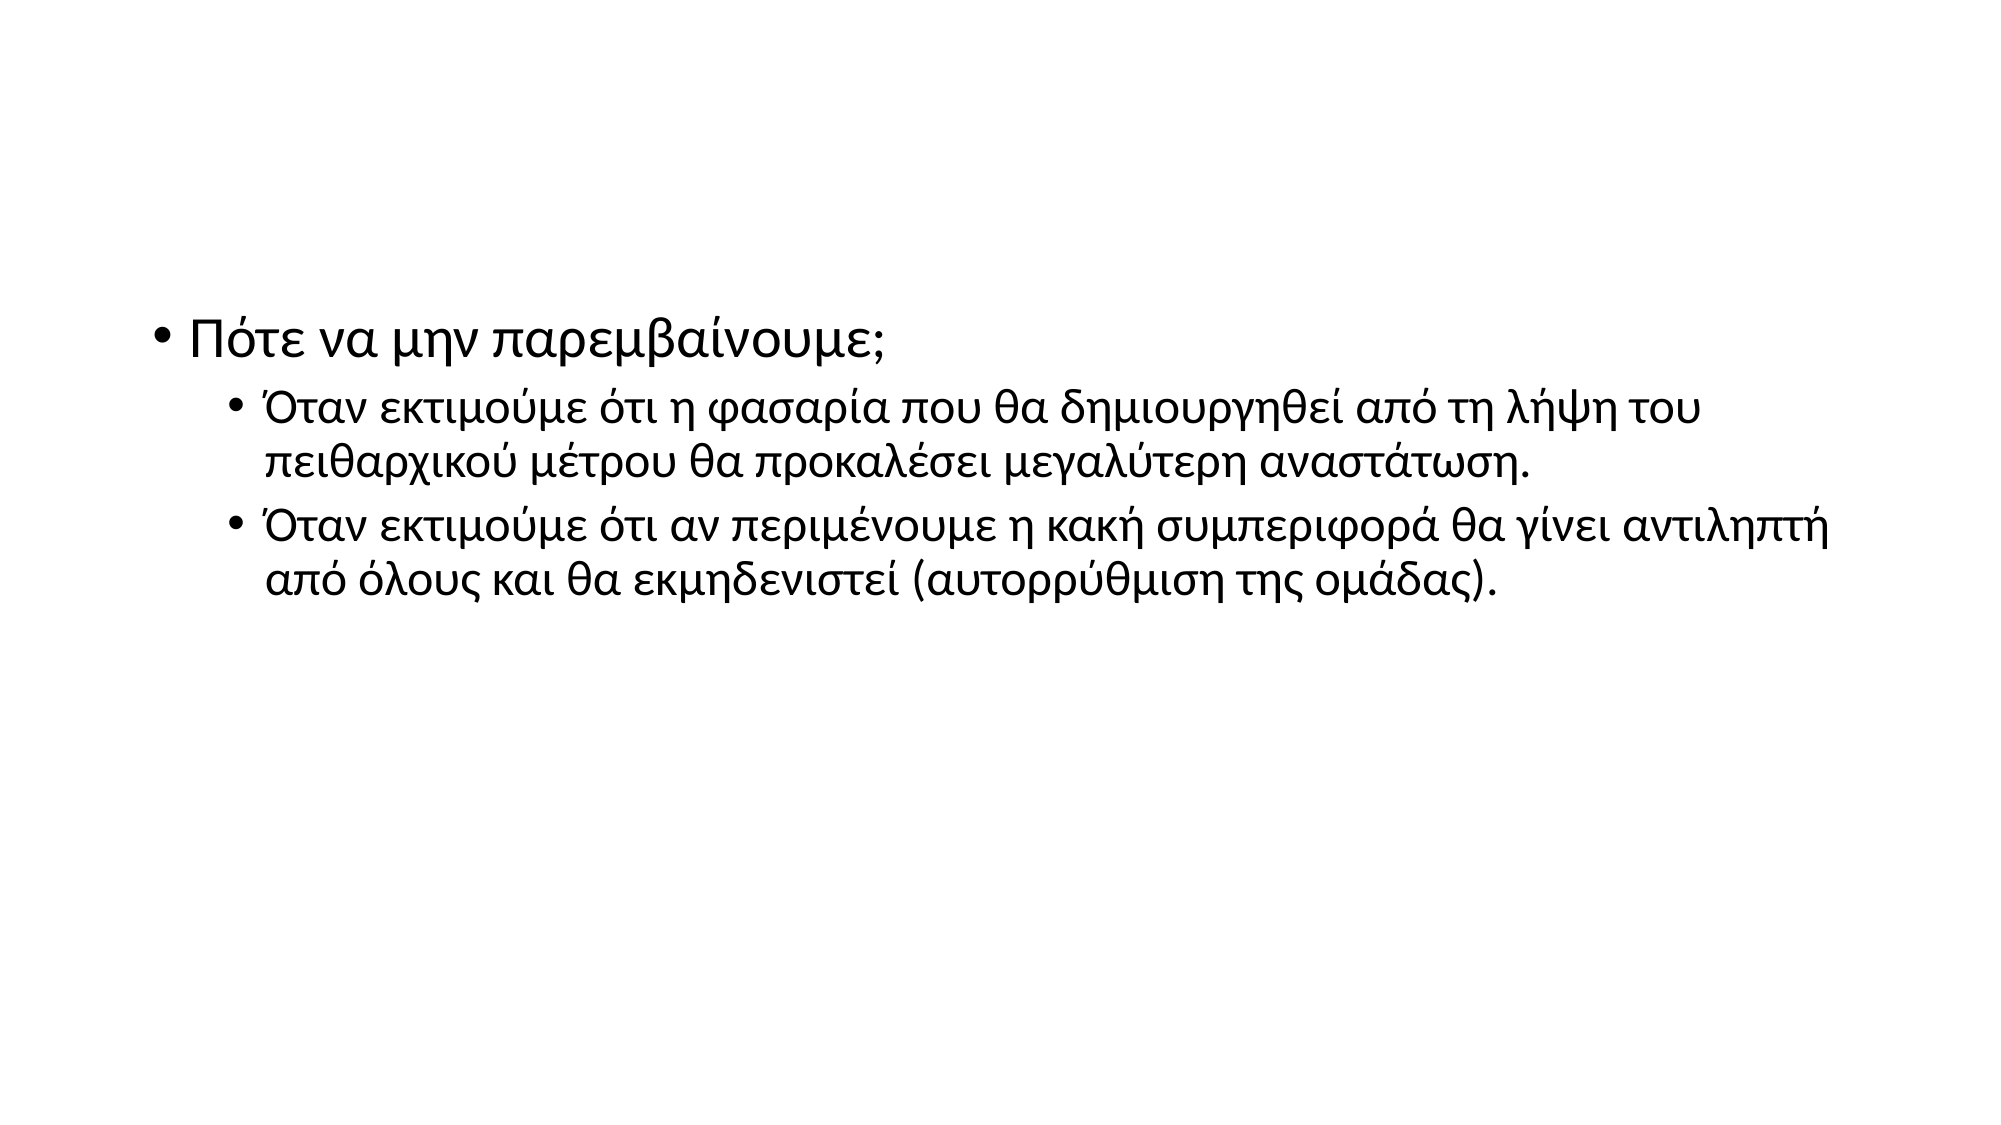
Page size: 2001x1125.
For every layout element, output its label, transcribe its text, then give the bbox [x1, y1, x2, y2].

list Πότε να μην παρεμβαίνουμε; Όταν εκτιμούμε ότι η φασαρία που θα δημιουργηθεί από τη λήψη του πειθαρχικού μέτρου θα προκαλέσει μεγαλύτερη αναστάτωση. Όταν εκτιμούμε ότι αν περιμένουμε η κακή συμπεριφορά θα γίνει αντιληπτή από όλους και θα εκμηδενιστεί (αυτορρύθμιση της ομάδας). [137, 299, 1863, 1014]
